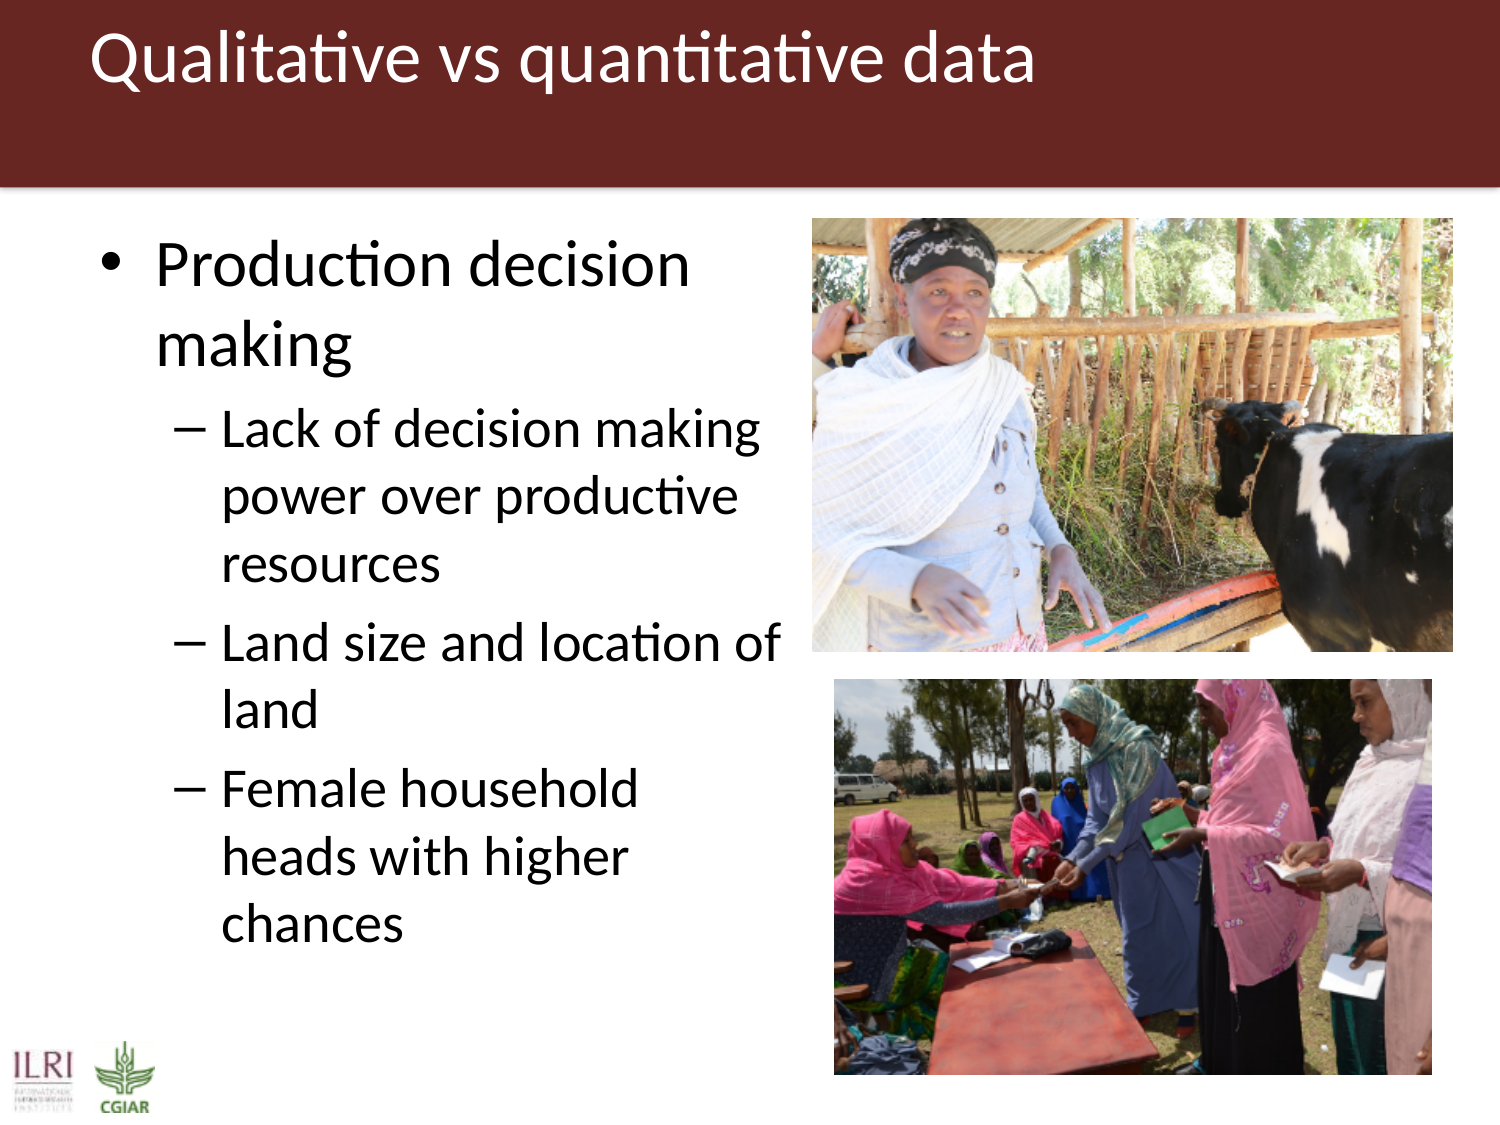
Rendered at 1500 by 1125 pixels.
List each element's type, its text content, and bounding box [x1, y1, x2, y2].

picture [812, 218, 1453, 653]
picture [12, 1049, 74, 1113]
list Production decision making Lack of decision making power over productive resources Land size and location of land Female household heads with higher chances [84, 212, 800, 1063]
title Qualitative vs quantitative data [75, 0, 1425, 188]
picture [833, 679, 1432, 1076]
picture [94, 1063, 155, 1113]
